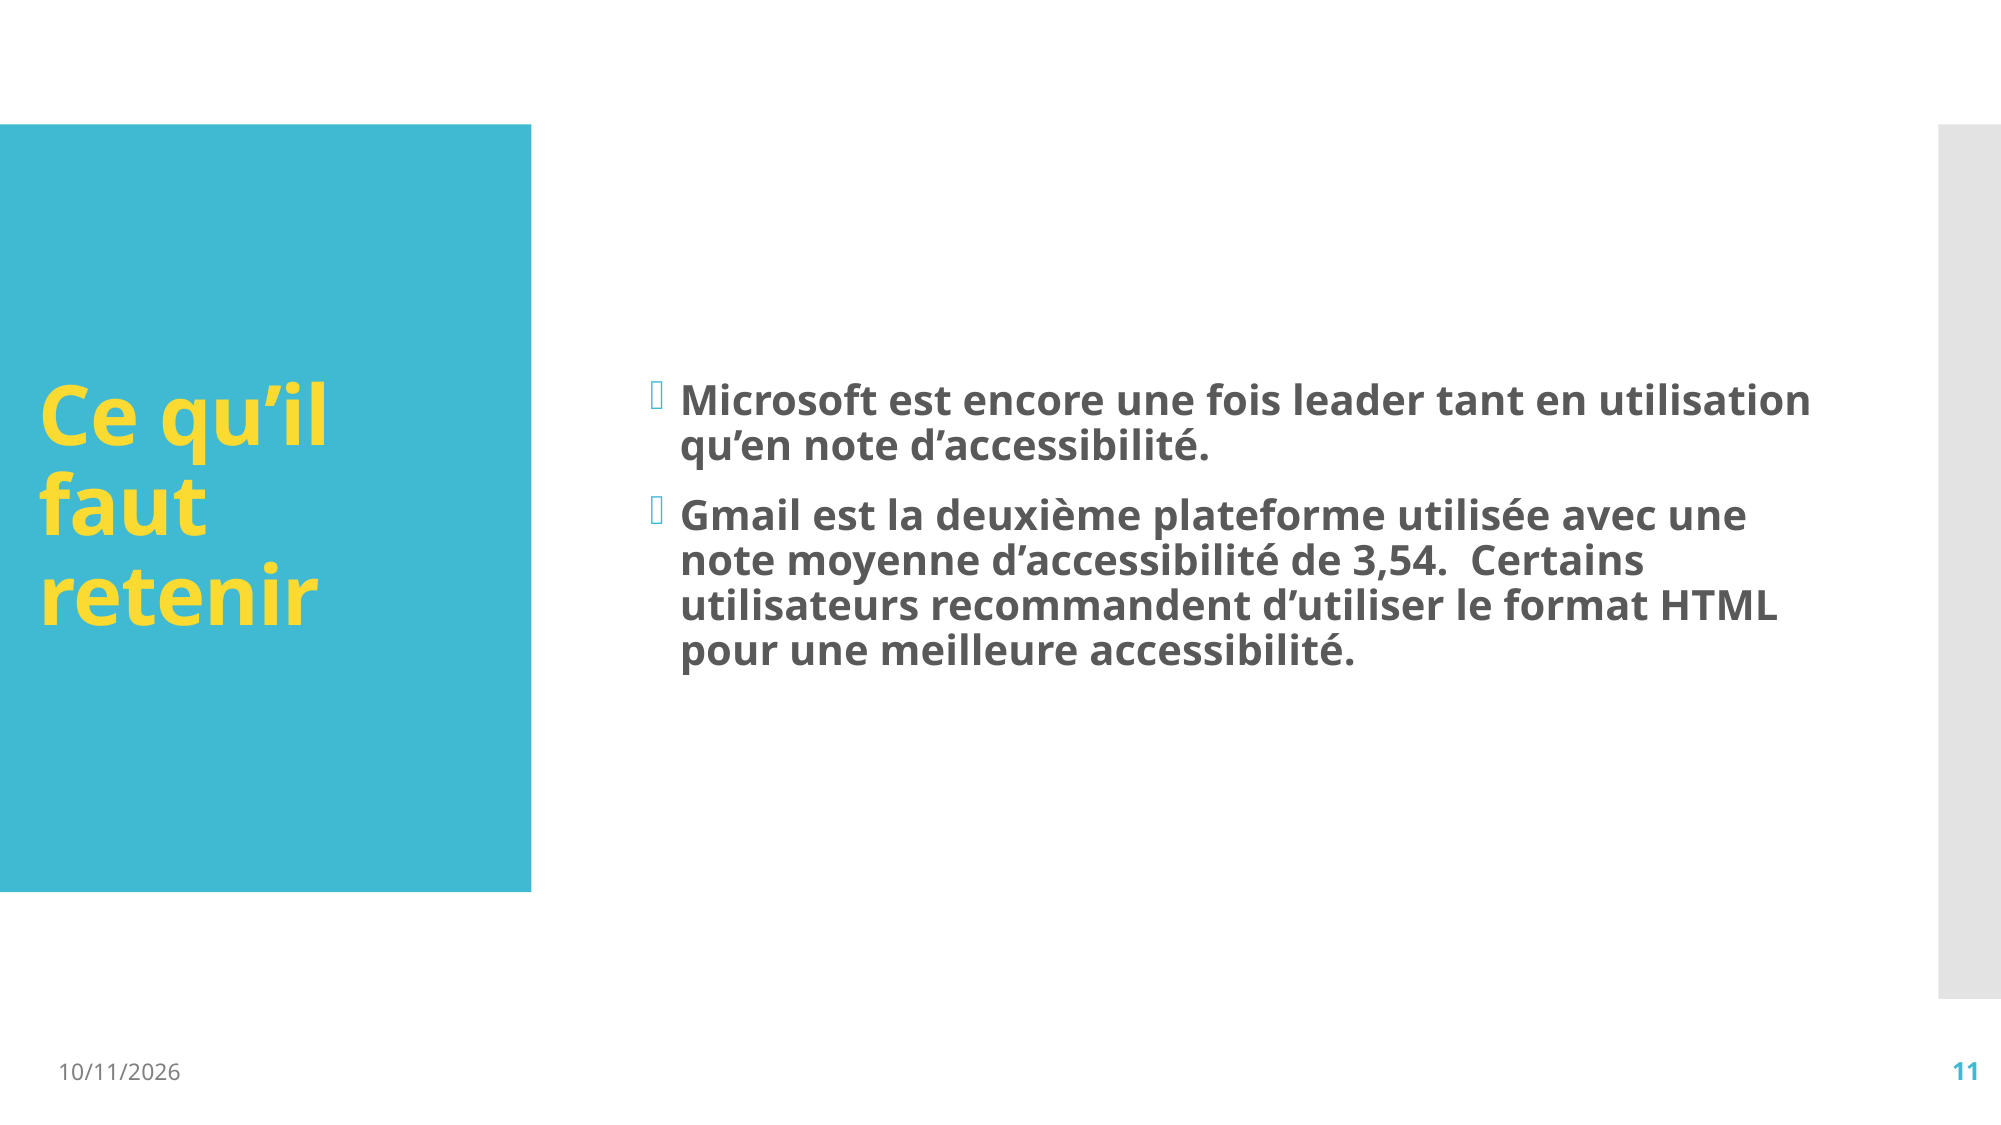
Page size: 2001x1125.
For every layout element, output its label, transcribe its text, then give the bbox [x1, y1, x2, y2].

slide_number 11 [1744, 1042, 1996, 1103]
title Ce qu’il faut retenir [23, 130, 508, 886]
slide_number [43, 1042, 493, 1103]
list Microsoft est encore une fois leader tant en utilisation qu’en note d’accessibilité. Gmail est la deuxième plateforme utilisée avec une note moyenne d’accessibilité de 3,54. Certains utilisateurs recommandent d’utiliser le format HTML pour une meilleure accessibilité. [634, 141, 1835, 982]
